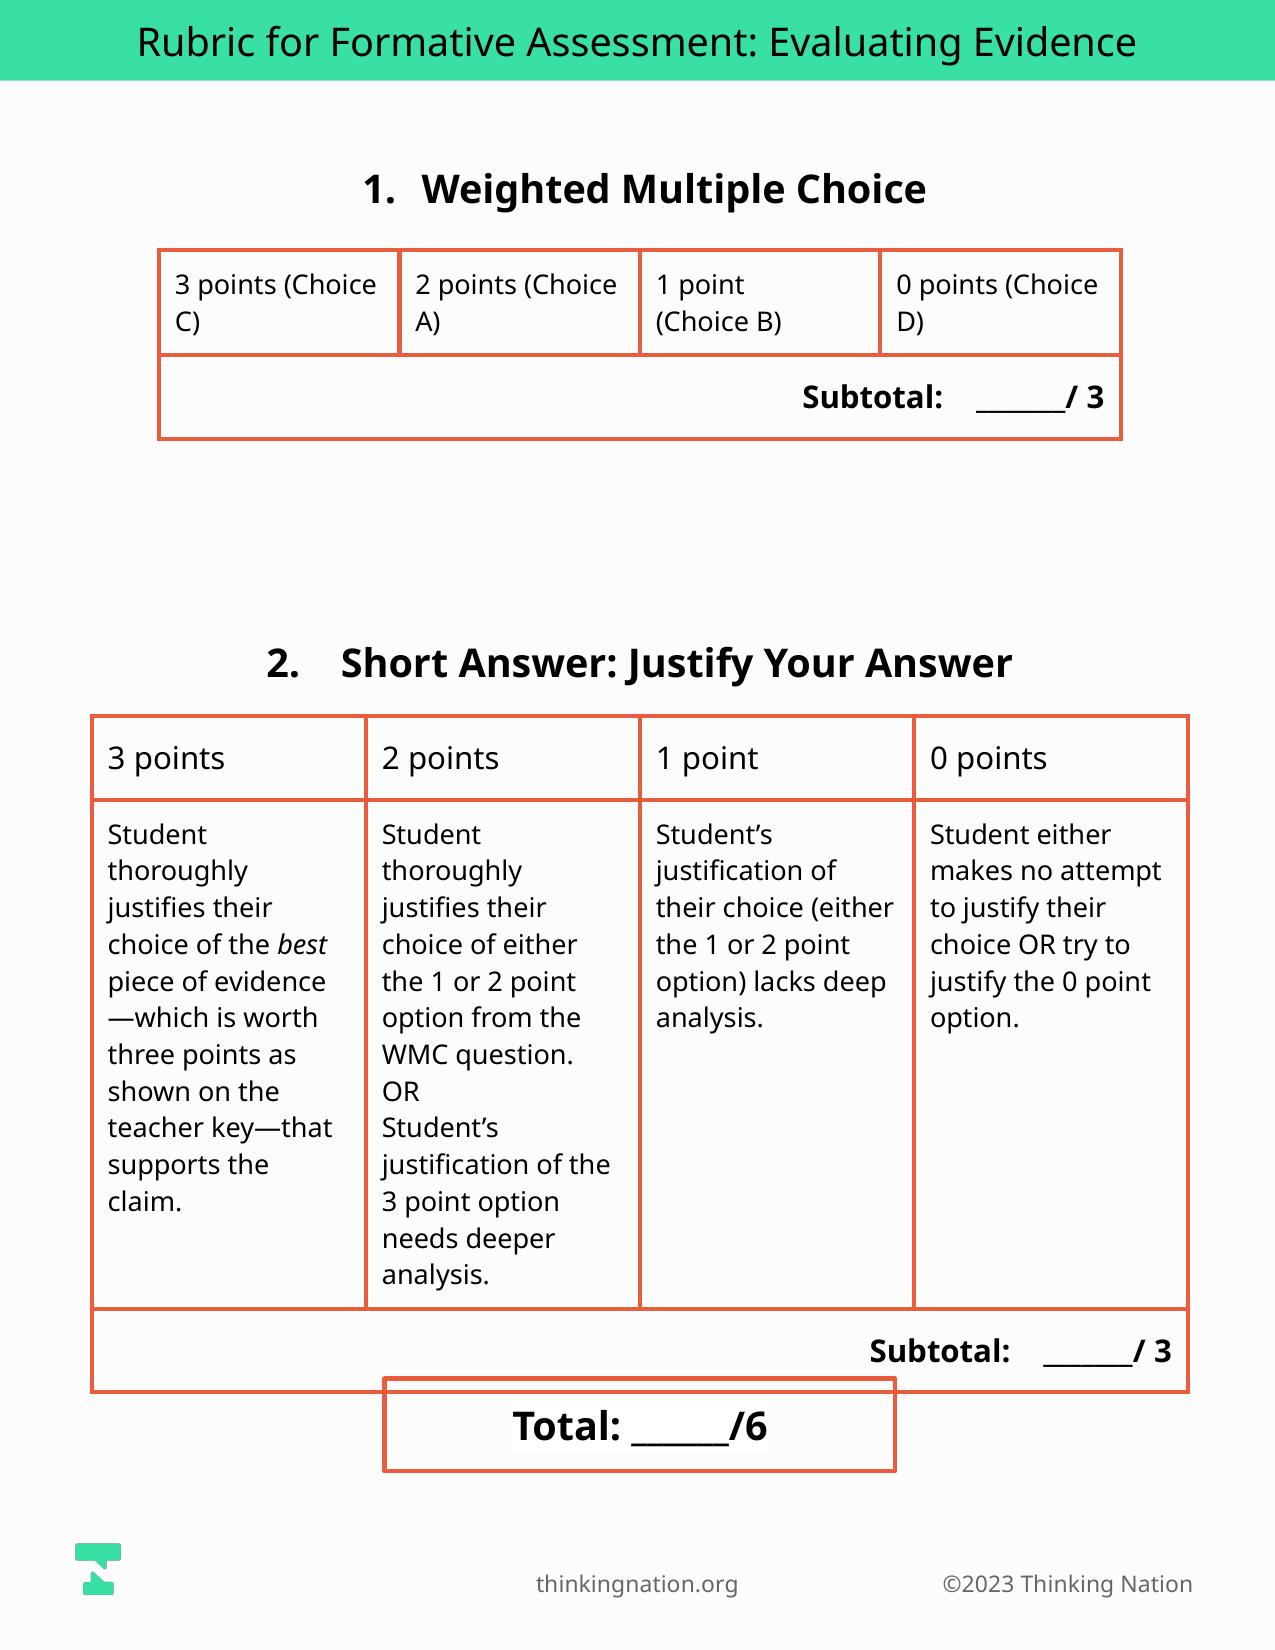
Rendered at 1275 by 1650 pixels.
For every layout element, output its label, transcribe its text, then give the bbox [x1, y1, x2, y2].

table_header 0 points [916, 718, 1186, 798]
table_header 0 points (Choice D) [882, 252, 1119, 353]
text_box 2. Short Answer: Justify Your Answer [205, 622, 1075, 693]
table_header 3 points (Choice C) [161, 252, 397, 353]
table_cell Subtotal: _______/ 3 [161, 357, 1119, 437]
table_cell Subtotal: _______/ 3 [94, 1311, 1186, 1390]
text_box Total: ______/6 [384, 1378, 896, 1472]
table_header 3 points [94, 718, 364, 798]
table_cell Student thoroughly justifies their choice of either the 1 or 2 point option from the WMC question. OR Student’s justification of the 3 point option needs deeper analysis. [368, 802, 638, 1307]
table_cell Student either makes no attempt to justify their choice OR try to justify the 0 point option. [916, 802, 1186, 1307]
picture [62, 1533, 134, 1605]
text_box Rubric for Formative Assessment: Evaluating Evidence [0, 0, 1275, 81]
table_header 2 points [368, 718, 638, 798]
table_header 1 point (Choice B) [642, 252, 878, 353]
text_box ©2023 Thinking Nation [907, 1553, 1210, 1605]
table_cell Student thoroughly justifies their choice of the best piece of evidence—which is worth three points as shown on the teacher key—that supports the claim. [94, 802, 364, 1307]
text_box thinkingnation.org [486, 1553, 789, 1605]
table_header 1 point [642, 718, 912, 798]
text_box Weighted Multiple Choice [277, 147, 1003, 218]
table_cell Student’s justification of their choice (either the 1 or 2 point option) lacks deep analysis. [642, 802, 912, 1307]
table_header 2 points (Choice A) [402, 252, 638, 353]
